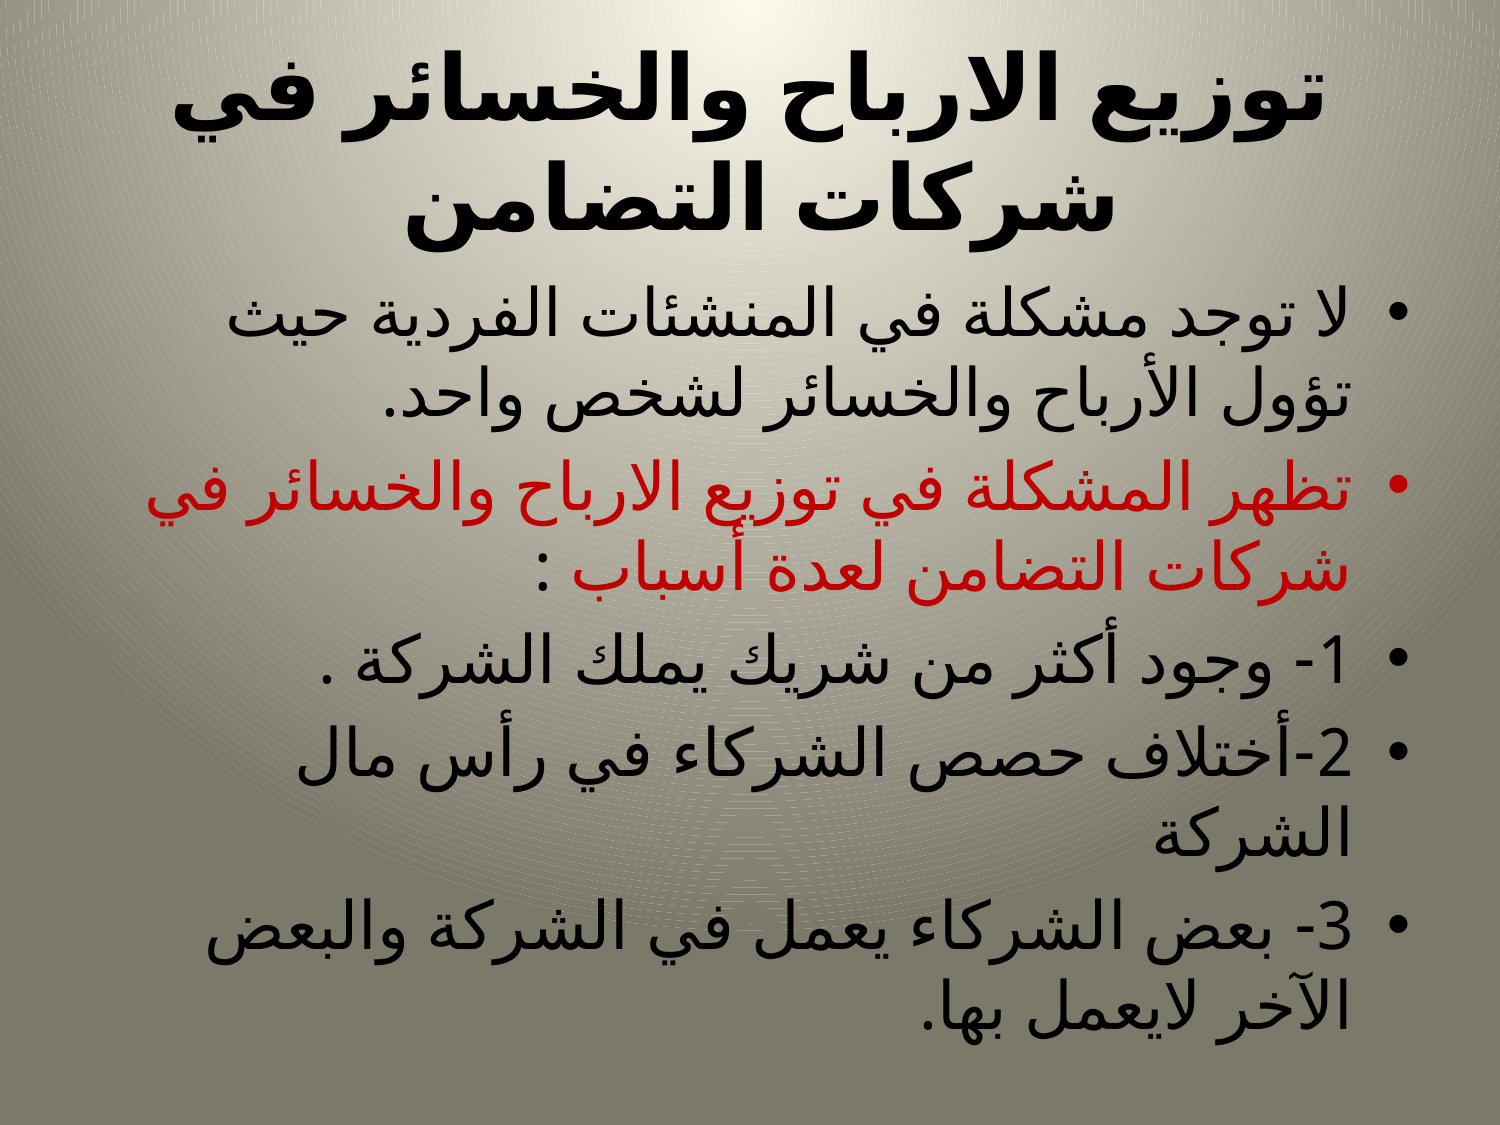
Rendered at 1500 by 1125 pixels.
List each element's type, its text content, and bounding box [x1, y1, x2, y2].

list لا توجد مشكلة في المنشئات الفردية حيث تؤول الأرباح والخسائر لشخص واحد. تظهر المشكلة في توزيع الارباح والخسائر في شركات التضامن لعدة أسباب : 1- وجود أكثر من شريك يملك الشركة . 2-أختلاف حصص الشركاء في رأس مال الشركة 3- بعض الشركاء يعمل في الشركة والبعض الآخر لايعمل بها. [75, 262, 1425, 1005]
title توزيع الارباح والخسائر في شركات التضامن [75, 45, 1425, 233]
